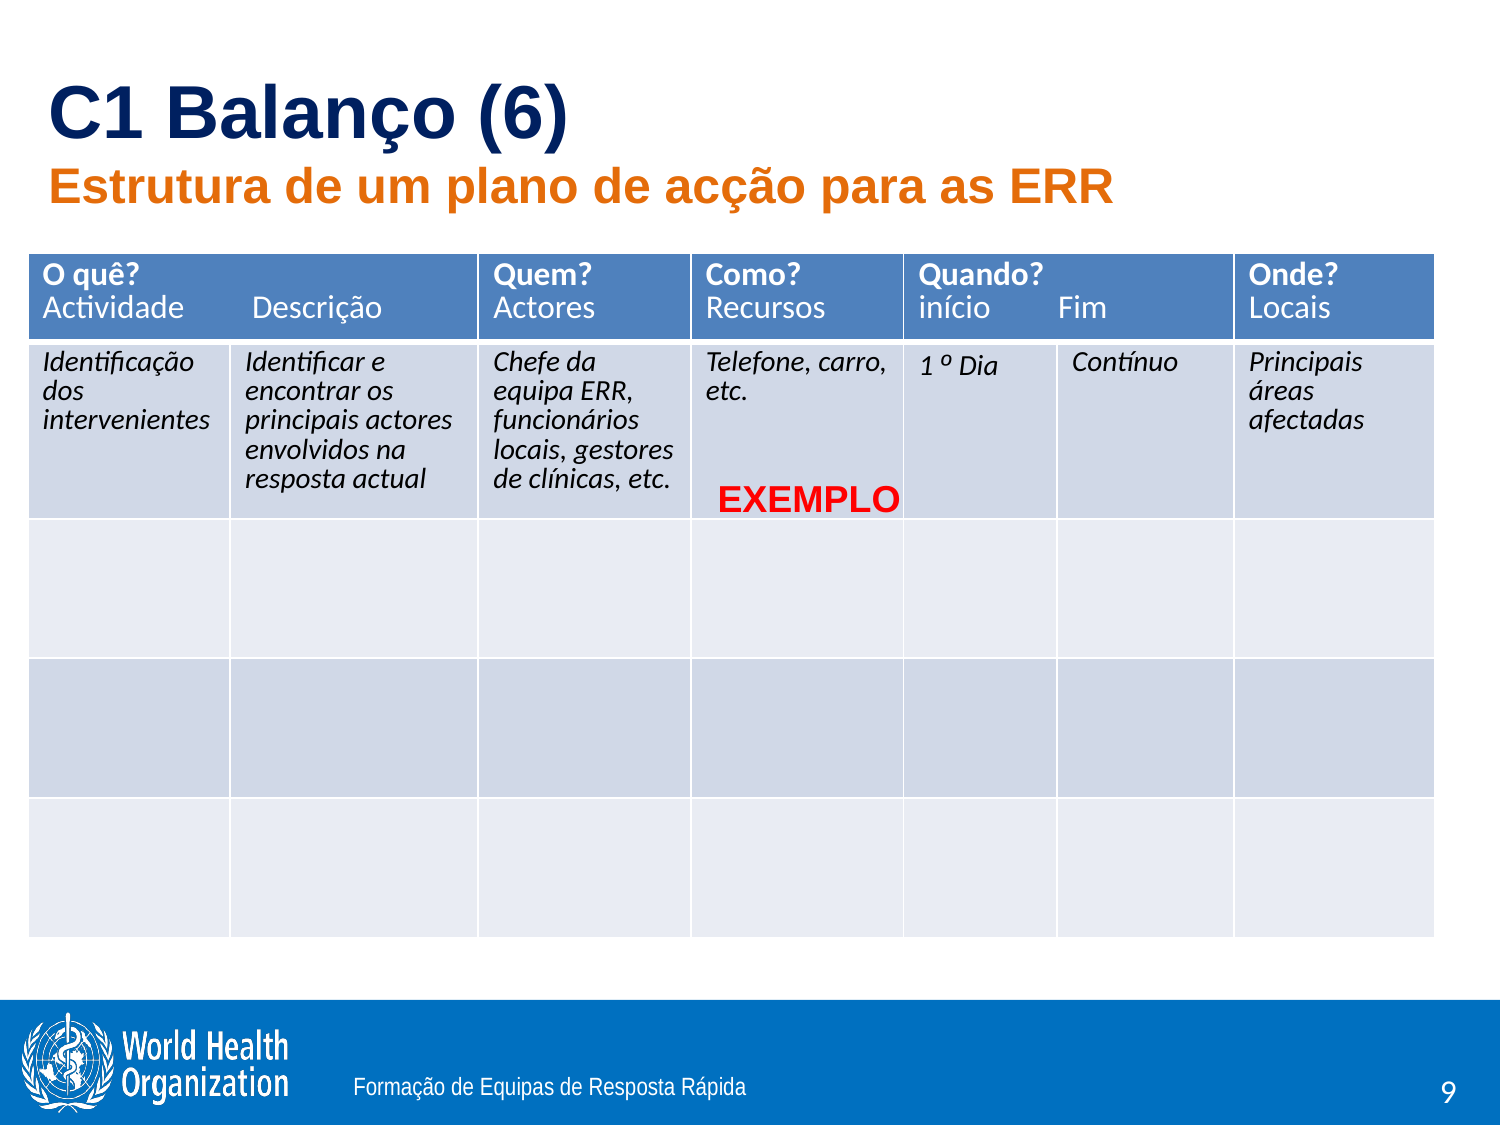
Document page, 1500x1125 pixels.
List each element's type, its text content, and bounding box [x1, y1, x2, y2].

table_cell [692, 520, 903, 657]
table_cell [1058, 520, 1233, 657]
table_cell [692, 659, 903, 797]
table_header Quem? Actores [479, 254, 690, 339]
table_cell [1058, 799, 1233, 937]
picture [21, 1012, 288, 1113]
table_cell [1235, 799, 1434, 937]
table_cell [1235, 520, 1434, 657]
table_cell [904, 520, 1056, 657]
table_cell Chefe da equipa ERR, funcionários locais, gestores de clínicas, etc. [479, 345, 690, 518]
table_cell [692, 799, 903, 937]
table_cell [231, 520, 477, 657]
table_cell 1 º Dia [904, 345, 1056, 518]
table_cell [479, 520, 690, 657]
table_cell Principais áreas afectadas [1235, 345, 1434, 518]
table_cell [479, 659, 690, 797]
table_cell [29, 520, 229, 657]
table_cell [29, 799, 229, 937]
table_cell Identificar e encontrar os principais actores envolvidos na resposta actual [231, 345, 477, 518]
table_cell [231, 659, 477, 797]
table_header Quando? início Fim [904, 254, 1233, 339]
text_box EXEMPLO [702, 467, 928, 528]
table_header Onde? Locais [1235, 254, 1434, 339]
title C1 Balanço (6) Estrutura de um plano de acção para as ERR [33, 45, 1425, 233]
table_header Como? Recursos [692, 254, 903, 339]
table_cell [904, 799, 1056, 937]
table_cell [29, 659, 229, 797]
table_cell [904, 659, 1056, 797]
table_cell Telefone, carro, etc. [692, 345, 903, 518]
table_cell [1058, 659, 1233, 797]
table_cell [479, 799, 690, 937]
table_cell Identificação dos intervenientes [29, 345, 229, 518]
table_cell [231, 799, 477, 937]
table_cell [1235, 659, 1434, 797]
table_cell Contínuo [1058, 345, 1233, 518]
table_header O quê? Actividade Descrição [29, 254, 477, 339]
